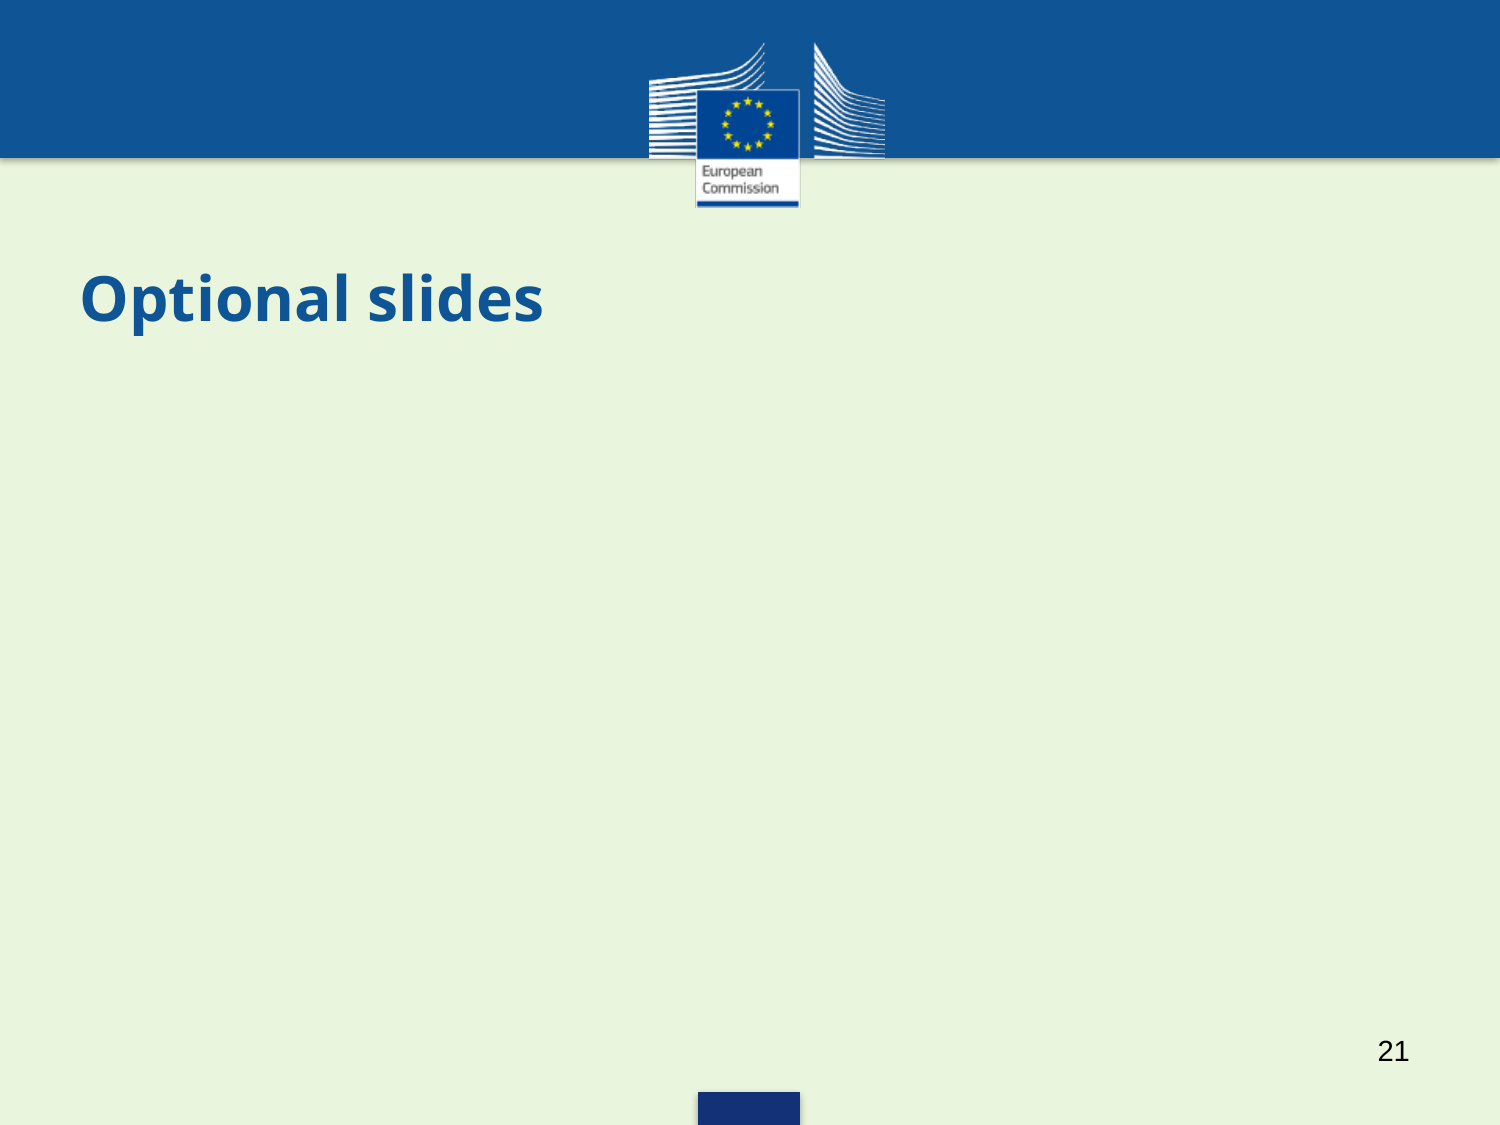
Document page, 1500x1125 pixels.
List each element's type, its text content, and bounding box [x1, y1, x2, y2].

title Optional slides [64, 219, 1416, 374]
picture [649, 42, 885, 208]
slide_number 21 [1074, 1024, 1426, 1103]
